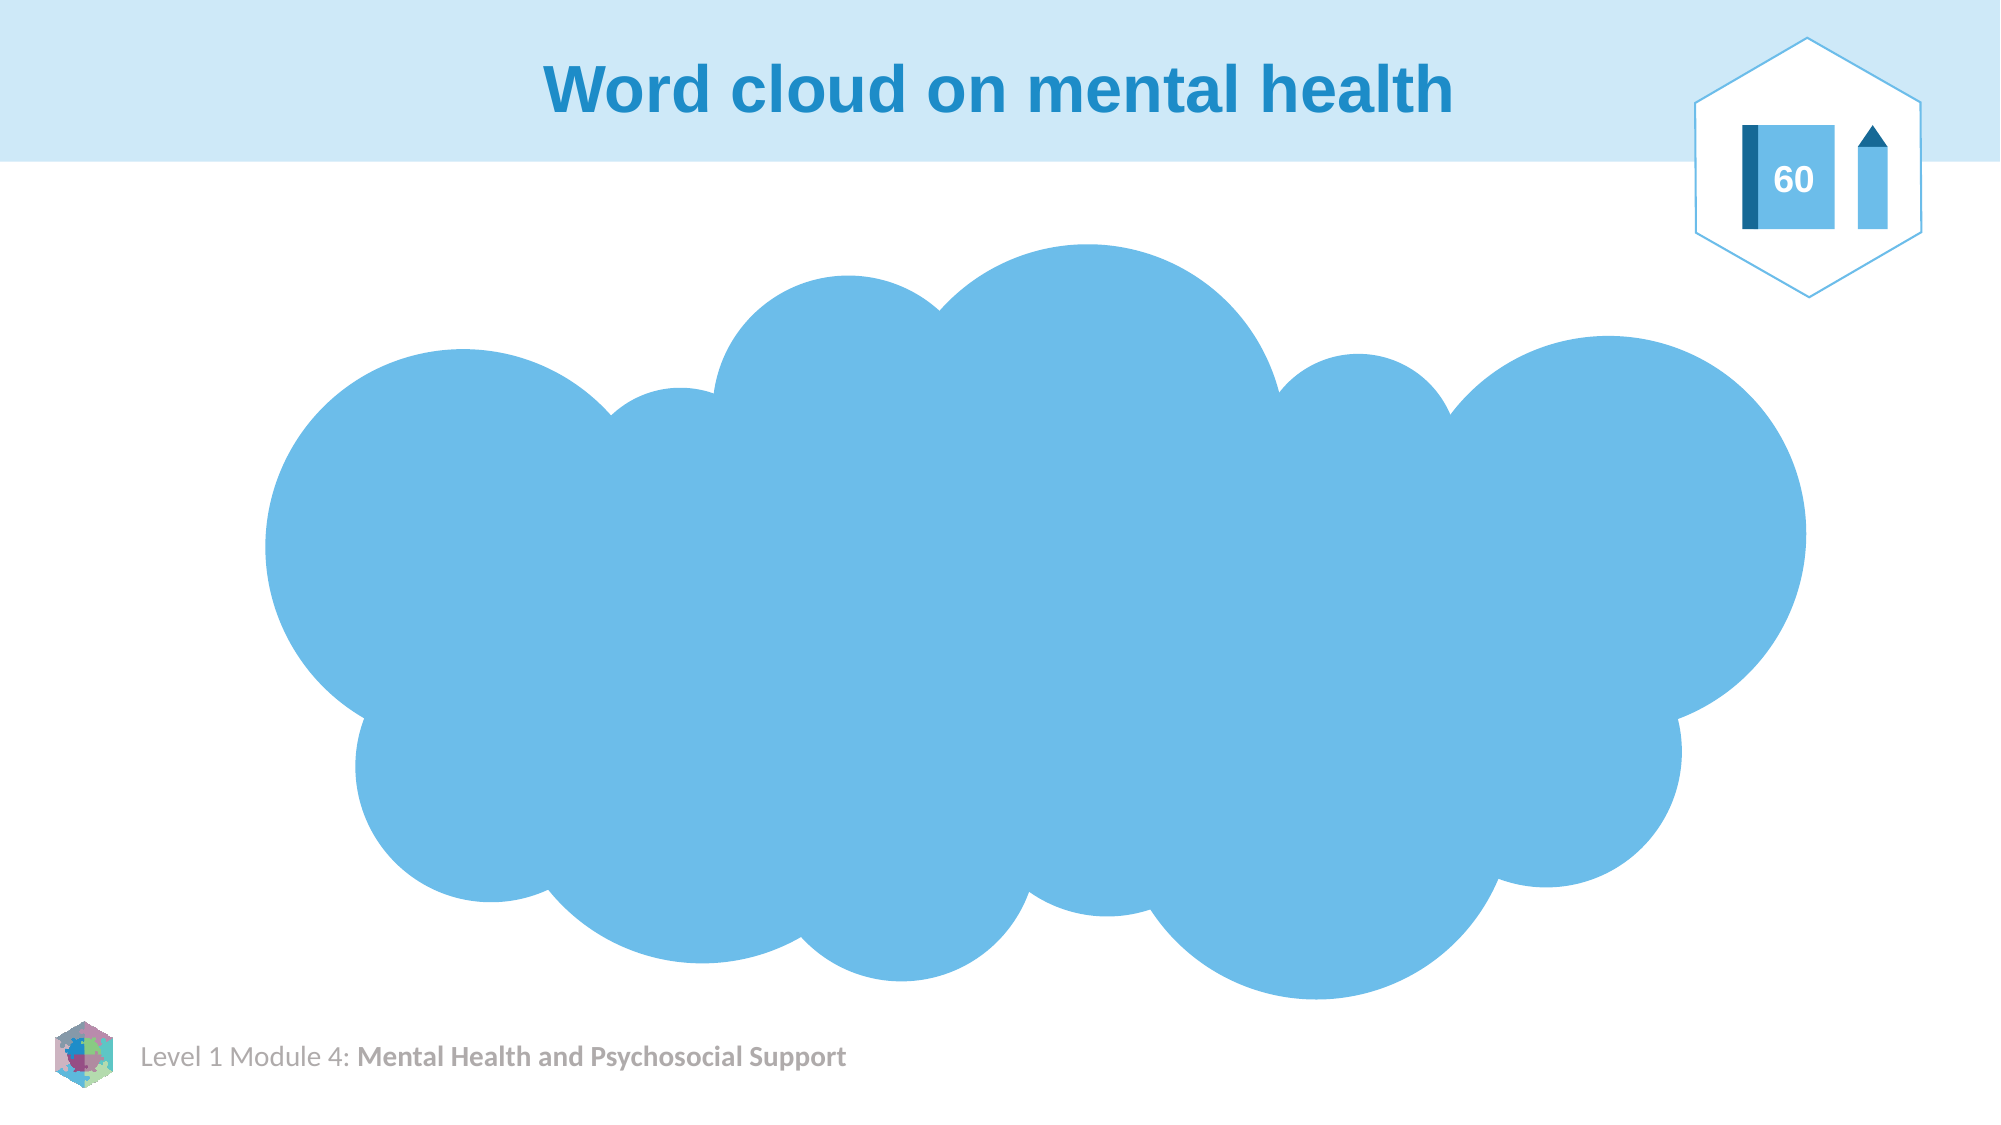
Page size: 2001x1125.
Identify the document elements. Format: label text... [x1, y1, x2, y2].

picture [55, 1021, 113, 1088]
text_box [1677, 55, 1939, 280]
title Word cloud on mental health [137, 19, 1863, 163]
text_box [265, 244, 1807, 1000]
